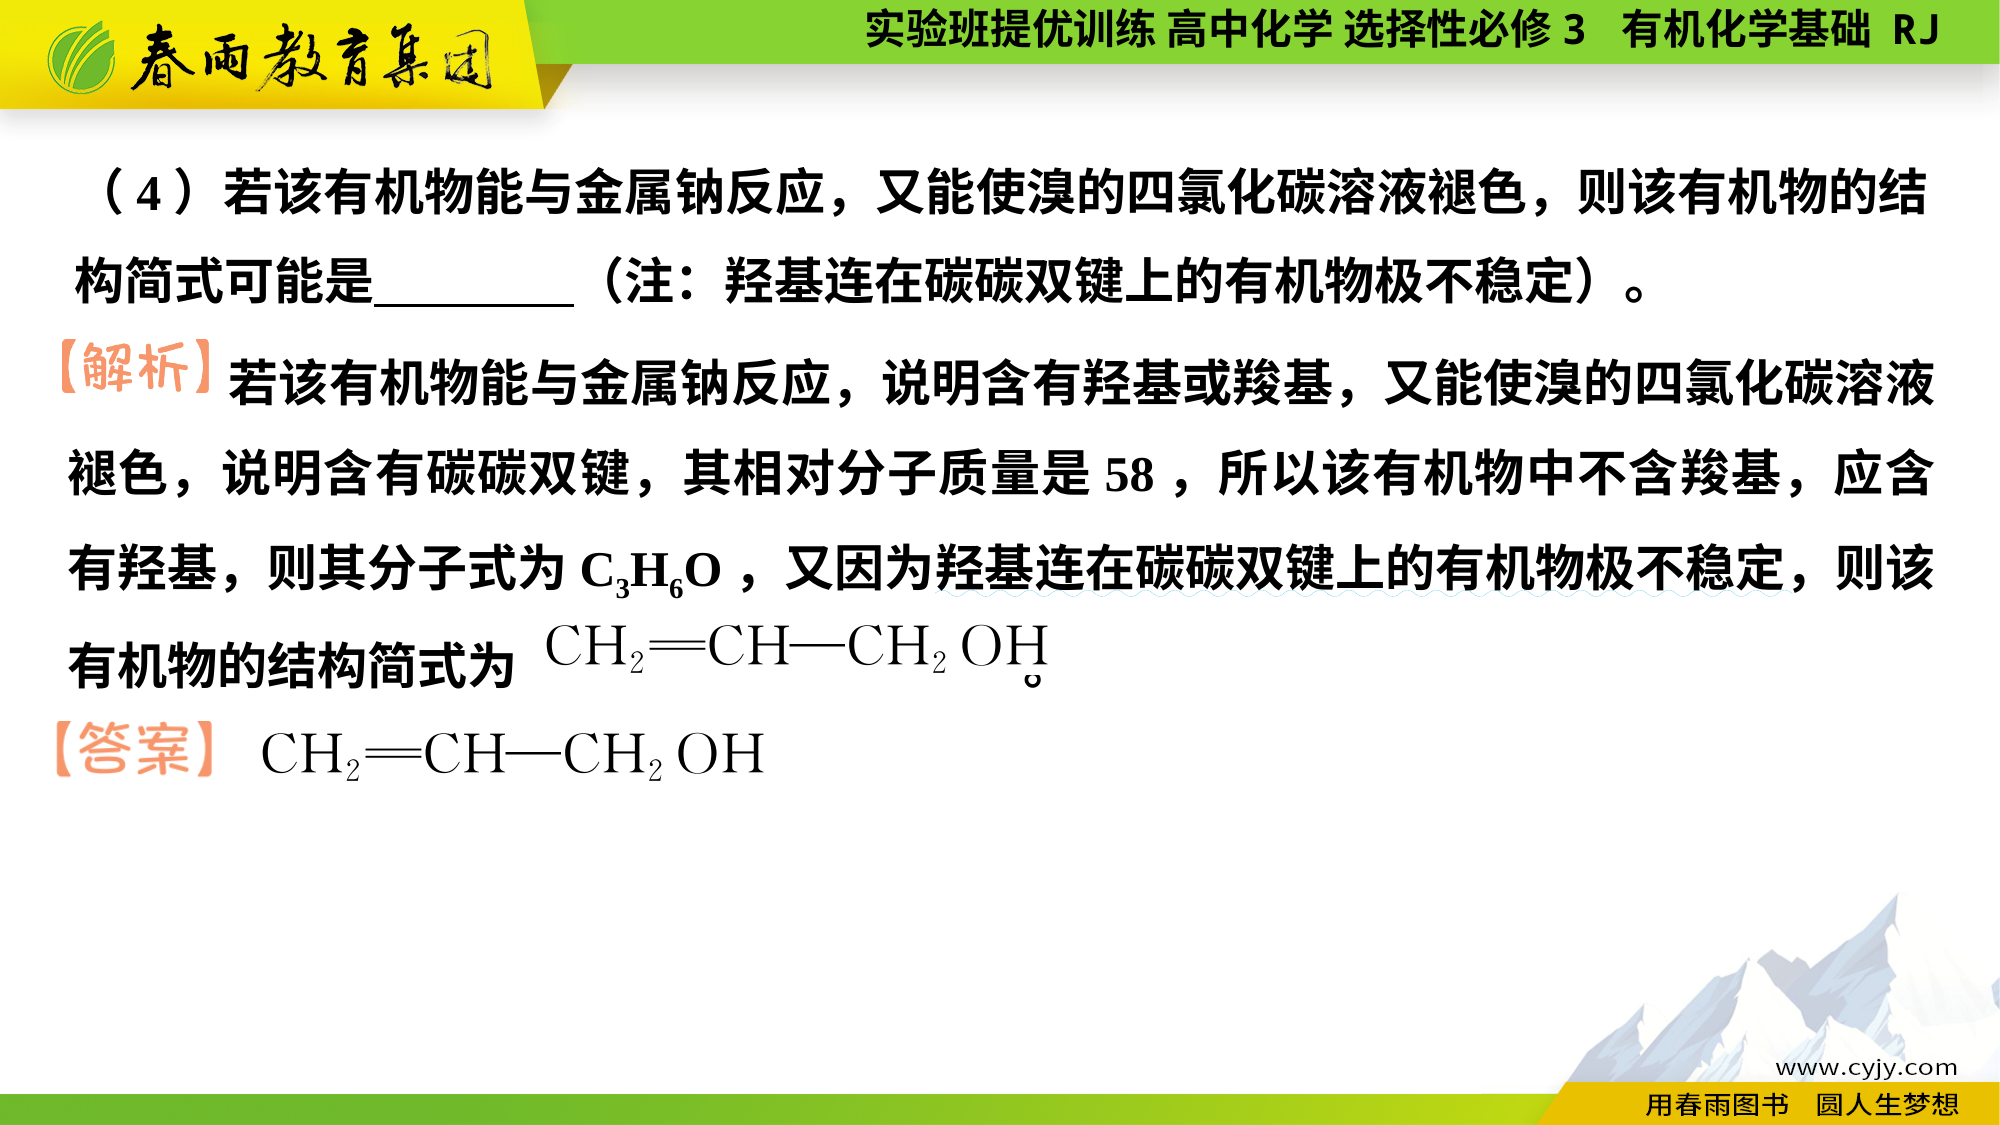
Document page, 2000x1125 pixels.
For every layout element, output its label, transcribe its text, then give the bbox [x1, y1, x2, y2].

picture [0, 0, 2000, 1125]
list （4）若该有机物能与金属钠反应，又能使溴的四氯化碳溶液褪色，则该有机物的结构简式可能是 （注：羟基连在碳碳双键上的有机物极不稳定）。 [59, 122, 1944, 308]
text_box 若该有机物能与金属钠反应，说明含有羟基或羧基，又能使溴的四氯化碳溶液褪色，说明含有碳碳双键，其相对分子质量是58，所以该有机物中不含羧基，应含有羟基，则其分子式为C3H6O，又因为羟基连在碳碳双键上的有机物极不稳定，则该有机物的结构简式为 。 [52, 314, 1950, 702]
